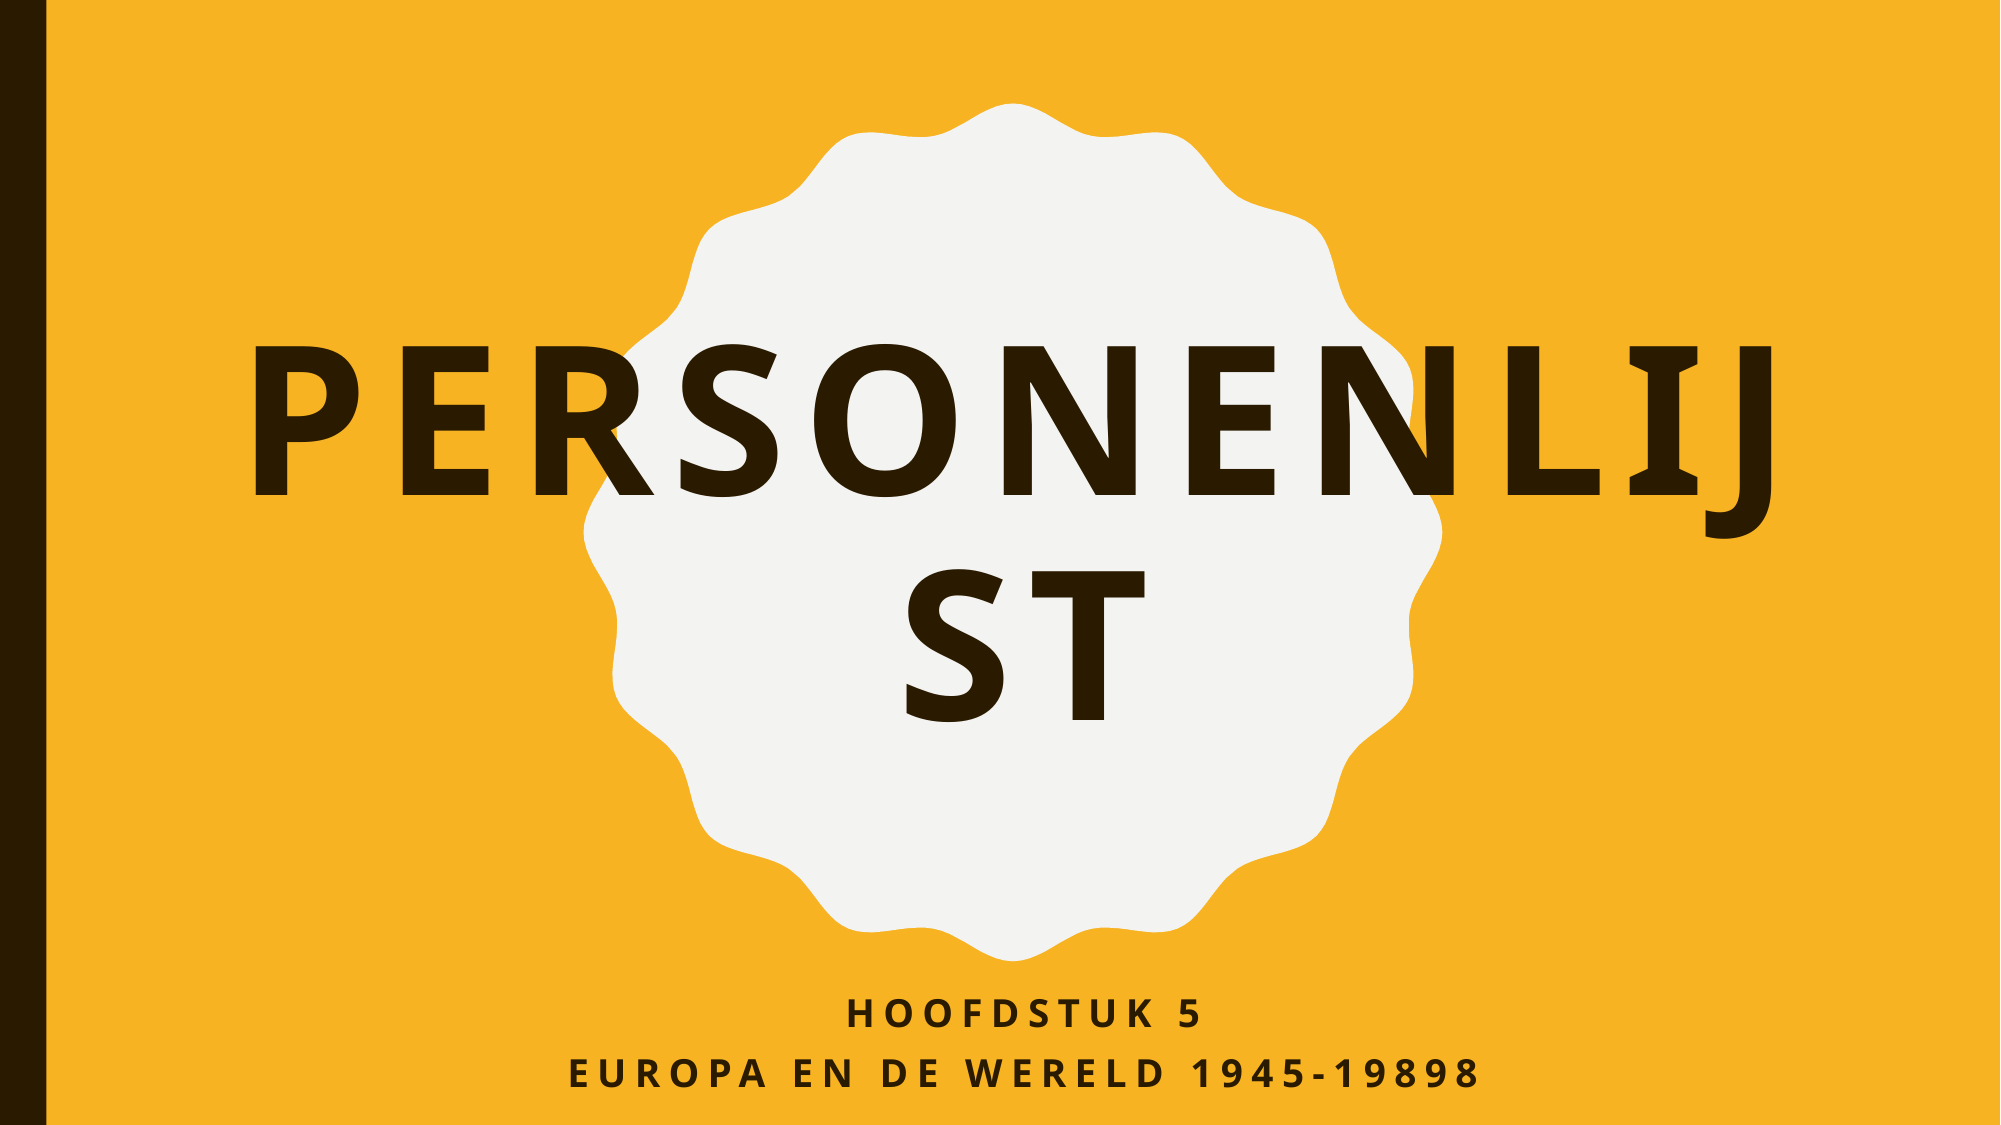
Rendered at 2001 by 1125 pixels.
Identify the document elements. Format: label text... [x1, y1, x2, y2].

subtitle HOOFDSTUK 5 EUROPA EN DE WERELD 1945-19898 [363, 980, 1684, 1103]
title PERSONENLIJST [176, 180, 1870, 902]
